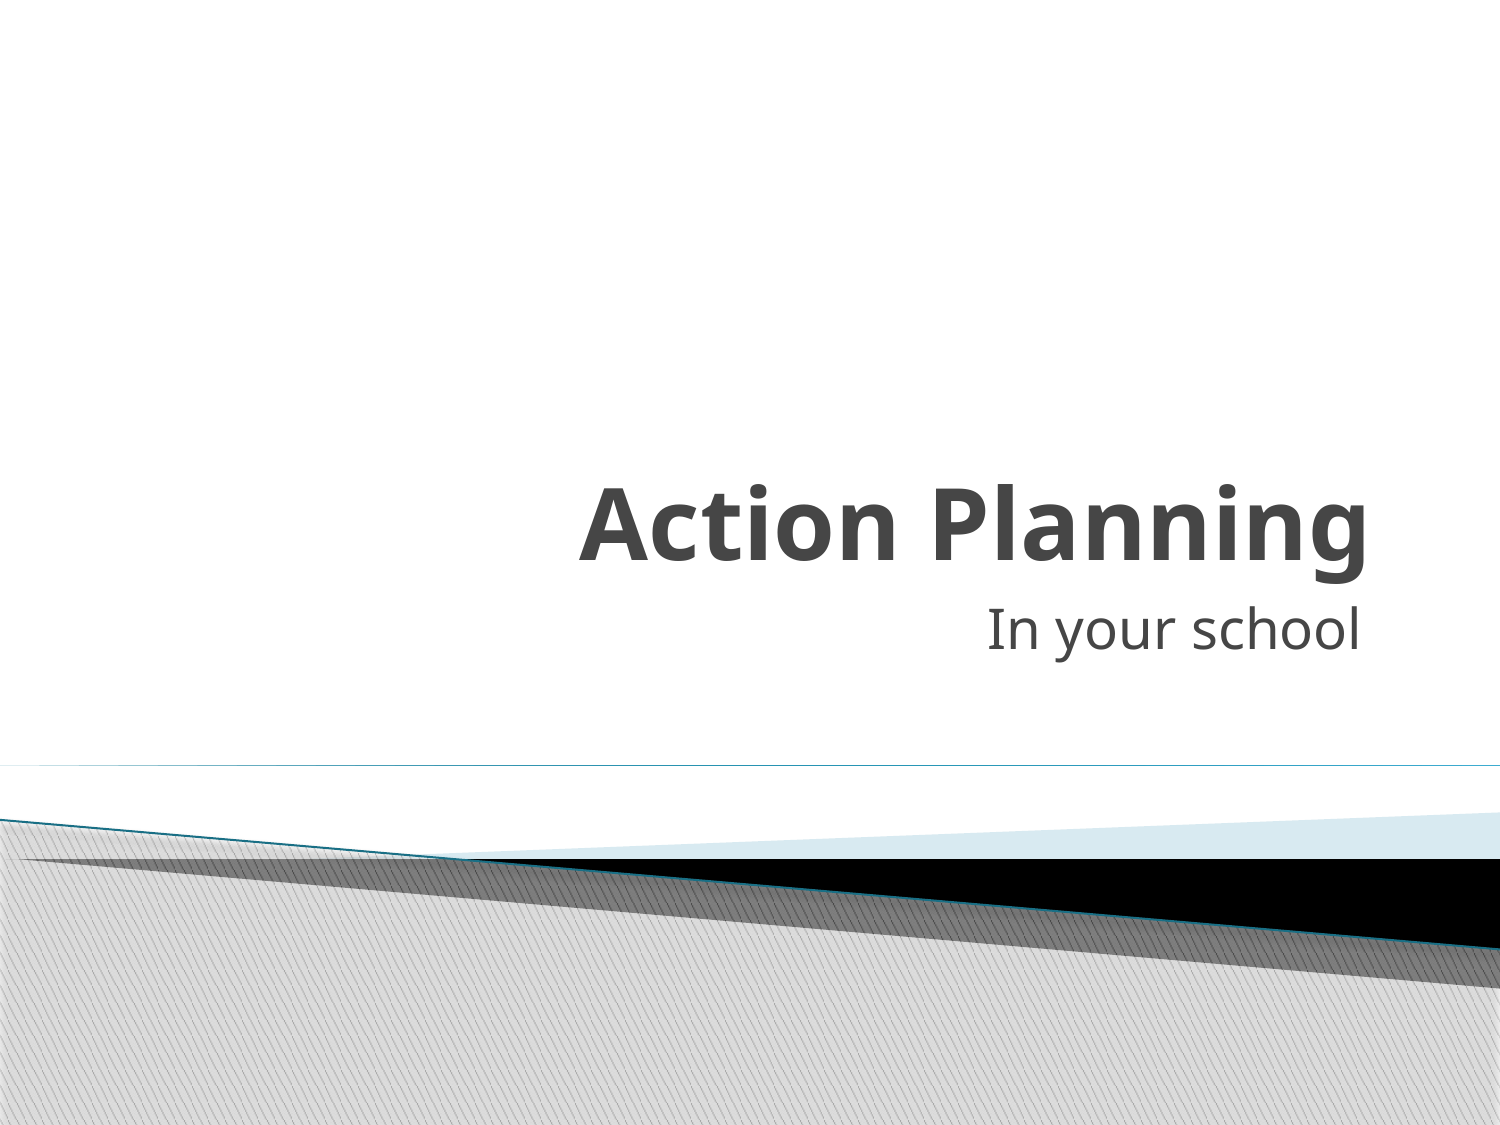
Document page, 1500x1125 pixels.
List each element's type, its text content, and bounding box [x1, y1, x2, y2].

picture [5, 859, 1500, 989]
subtitle In your school [105, 585, 1381, 783]
title Action Planning [112, 287, 1388, 588]
